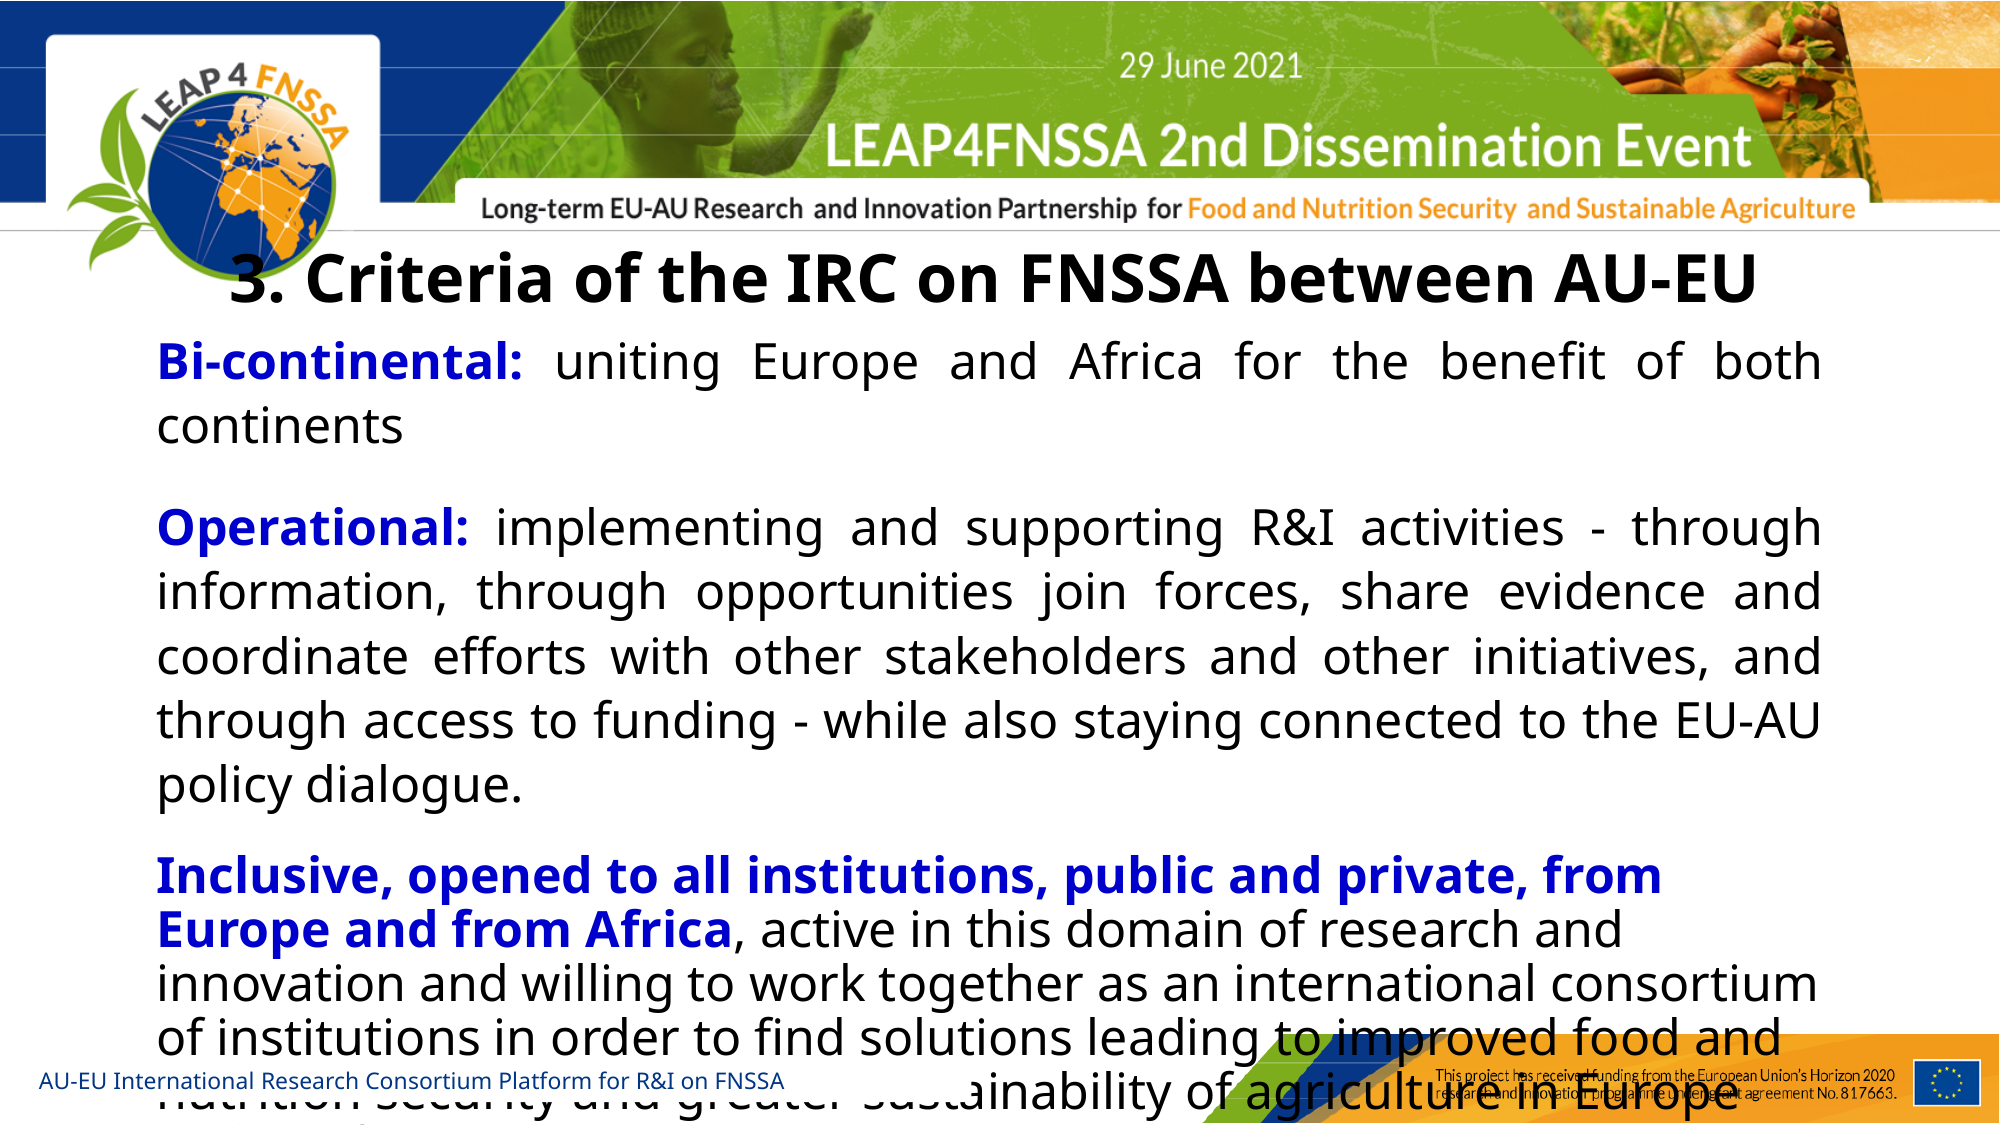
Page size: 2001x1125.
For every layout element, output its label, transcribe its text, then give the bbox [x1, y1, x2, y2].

picture [0, 1, 2000, 334]
picture [498, 1034, 1999, 1123]
list Bi-continental: uniting Europe and Africa for the benefit of both continents Operational: implementing and supporting R&I activities - through information, through opportunities join forces, share evidence and coordinate efforts with other stakeholders and other initiatives, and through access to funding - while also staying connected to the EU-AU policy dialogue. Inclusive, opened to all institutions, public and private, from Europe and from Africa, active in this domain of research and innovation and willing to work together as an international consortium of institutions in order to find solutions leading to improved food and nutrition security and greater sustainability of agriculture in Europe and in Africa [141, 317, 1840, 1104]
title 3. Criteria of the IRC on FNSSA between AU-EU [141, 209, 1867, 353]
text_box AU-EU International Research Consortium Platform for R&I on FNSSA [8, 1059, 972, 1103]
